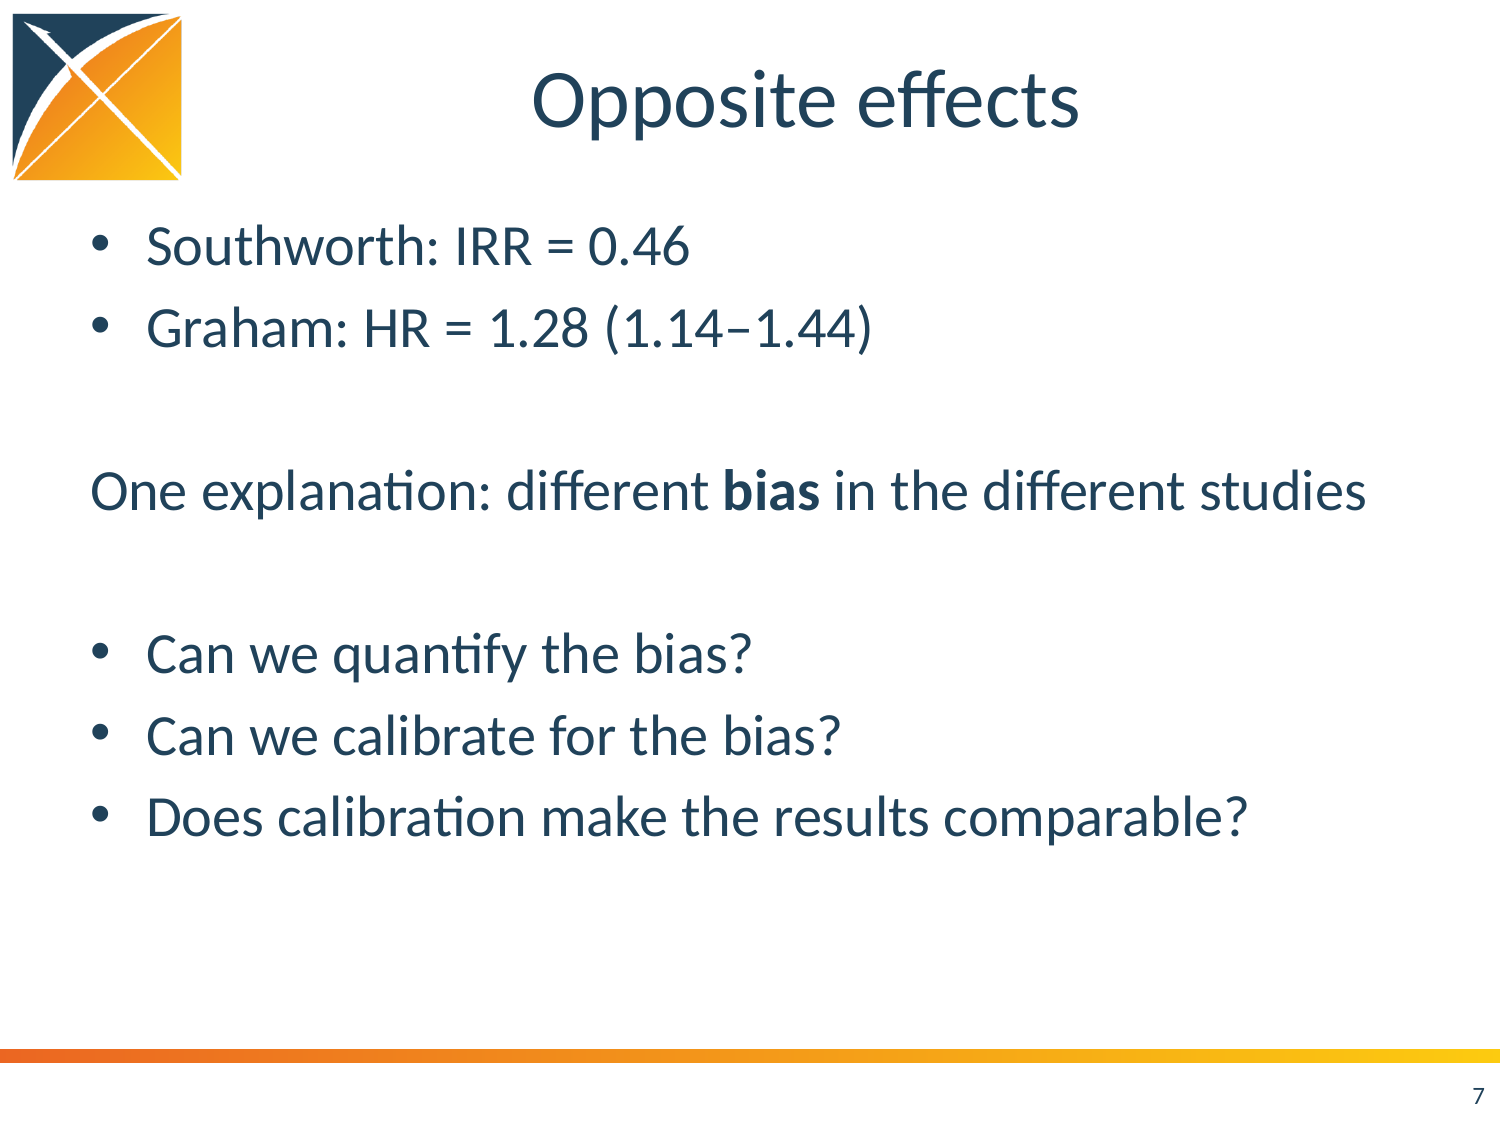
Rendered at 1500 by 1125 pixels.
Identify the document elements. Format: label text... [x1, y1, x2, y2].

picture [0, 0, 206, 200]
title Opposite effects [187, 24, 1425, 163]
slide_number 7 [1149, 1065, 1500, 1125]
list Southworth: IRR = 0.46 Graham: HR = 1.28 (1.14–1.44) One explanation: different bias in the different studies Can we quantify the bias? Can we calibrate for the bias? Does calibration make the results comparable? [75, 200, 1425, 1005]
